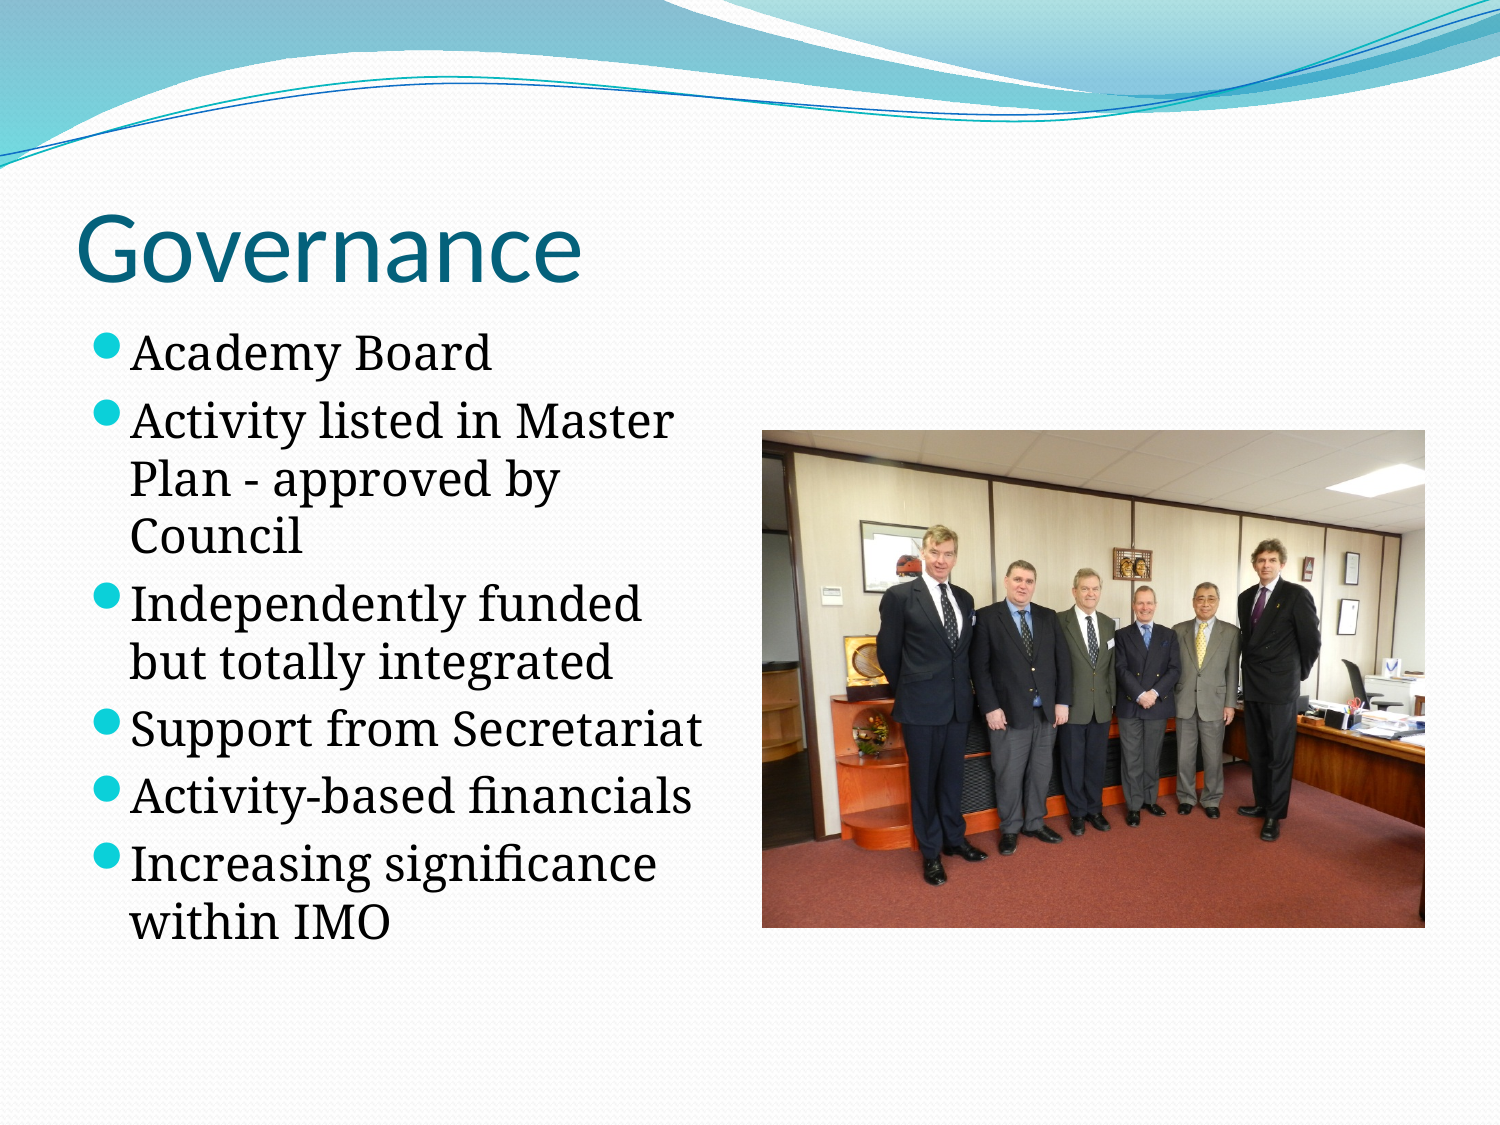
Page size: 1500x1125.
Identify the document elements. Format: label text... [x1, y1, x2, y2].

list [762, 430, 1426, 928]
list Academy Board Activity listed in Master Plan - approved by Council Independently funded but totally integrated Support from Secretariat Activity-based financials Increasing significance within IMO [75, 314, 738, 1043]
title Governance [75, 115, 1425, 303]
